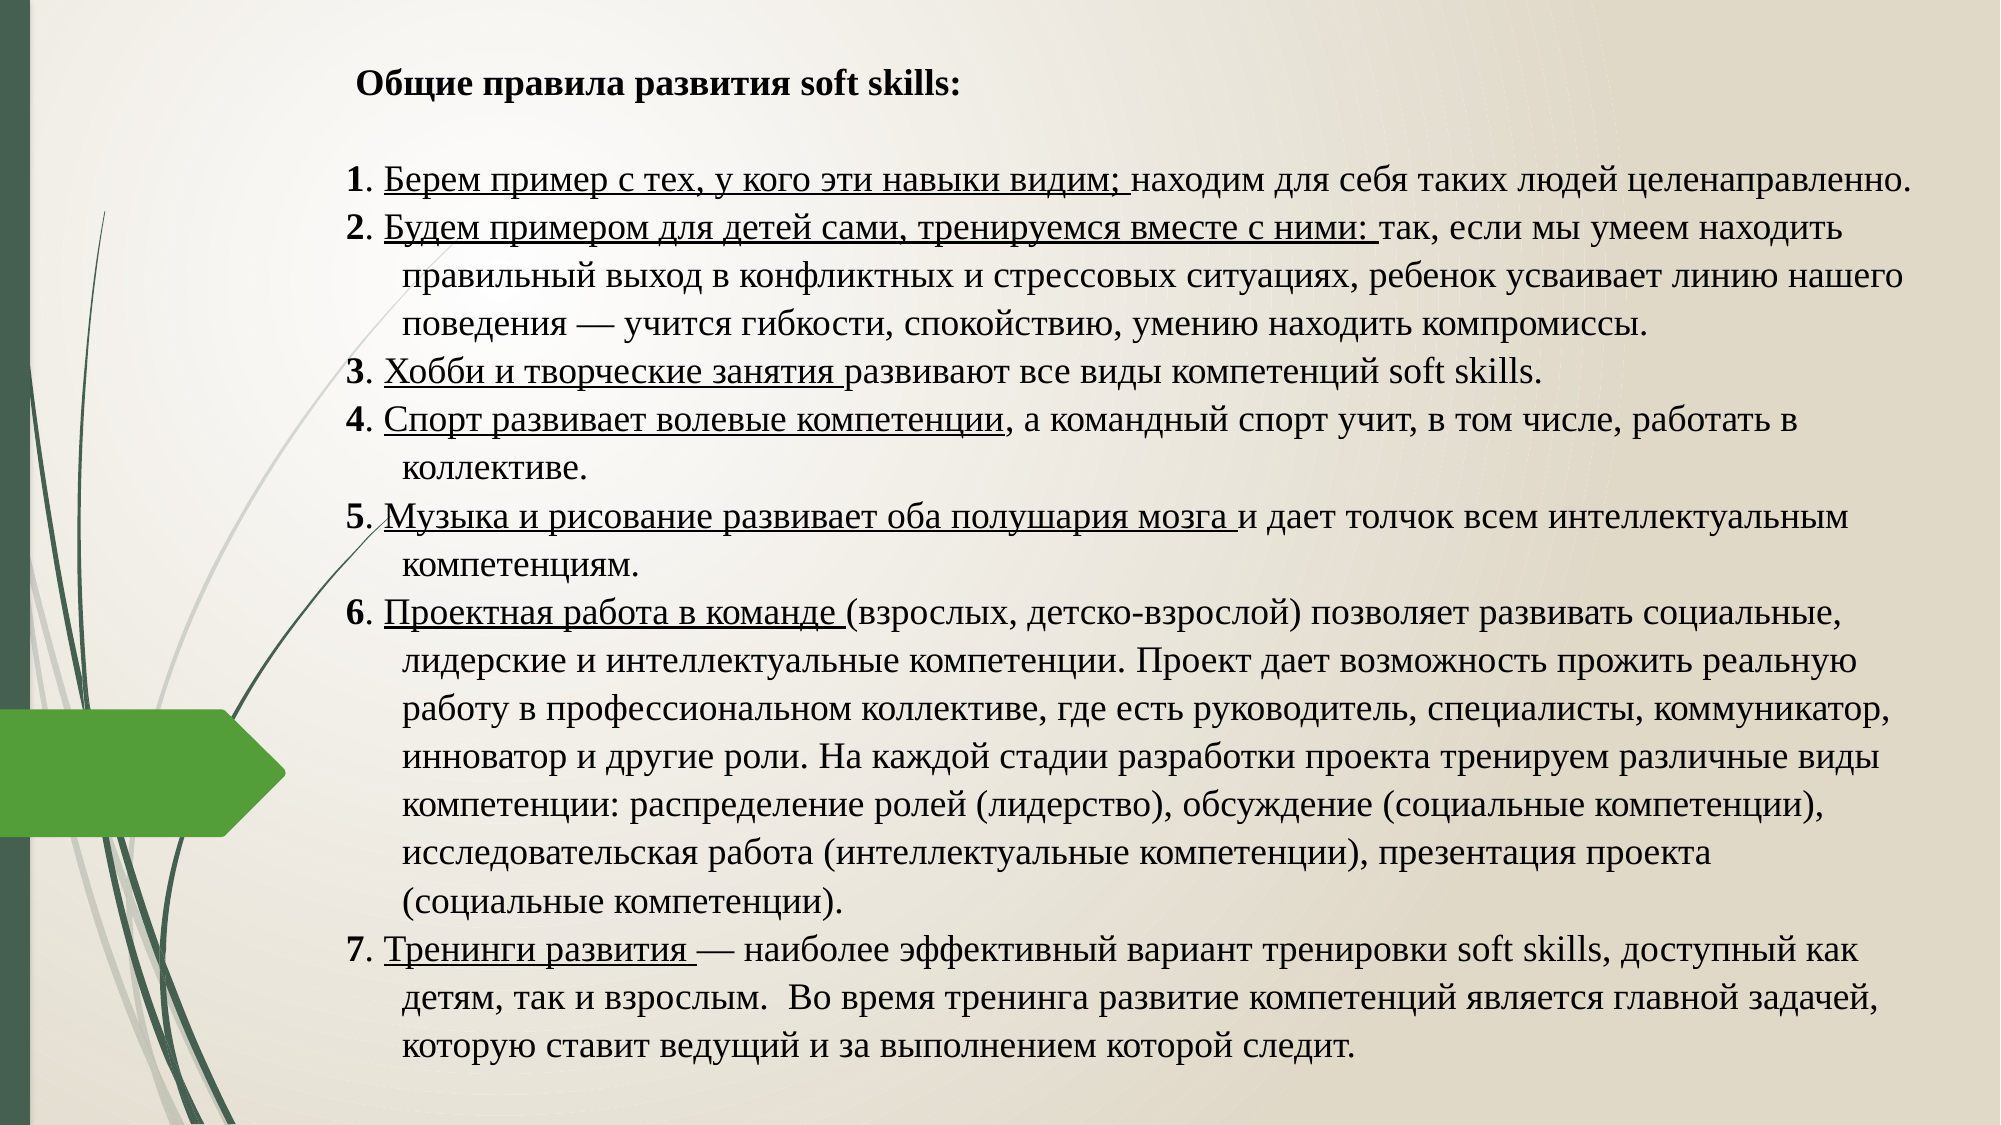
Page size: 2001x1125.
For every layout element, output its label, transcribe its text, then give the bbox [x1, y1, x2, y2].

text_box Общие правила развития soft skills: 1. Берем пример с тех, у кого эти навыки видим; находим для себя таких людей целенаправленно. 2. Будем примером для детей сами, тренируемся вместе с ними: так, если мы умеем находить правильный выход в конфликтных и стрессовых ситуациях, ребенок усваивает линию нашего поведения — учится гибкости, спокойствию, умению находить компромиссы. 3. Хобби и творческие занятия развивают все виды компетенций soft skills. 4. Спорт развивает волевые компетенции, а командный спорт учит, в том числе, работать в коллективе. 5. Музыка и рисование развивает оба полушария мозга и дает толчок всем интеллектуальным компетенциям. 6. Проектная работа в команде (взрослых, детско-взрослой) позволяет развивать социальные, лидерские и интеллектуальные компетенции. Проект дает возможность прожить реальную работу в профессиональном коллективе, где есть руководитель, специалисты, коммуникатор, инноватор и другие роли. На каждой стадии разработки проекта тренируем различные виды компетенции: распределение ролей (лидерство), обсуждение (социальные компетенции), исследовательская работа (интеллектуальные компетенции), презентация проекта (социальные компетенции). 7. Тренинги развития — наиболее эффективный вариант тренировки soft skills, доступный как детям, так и взрослым. Во время тренинга развитие компетенций является главной задачей, которую ставит ведущий и за выполнением которой следит. [331, 47, 1936, 1110]
